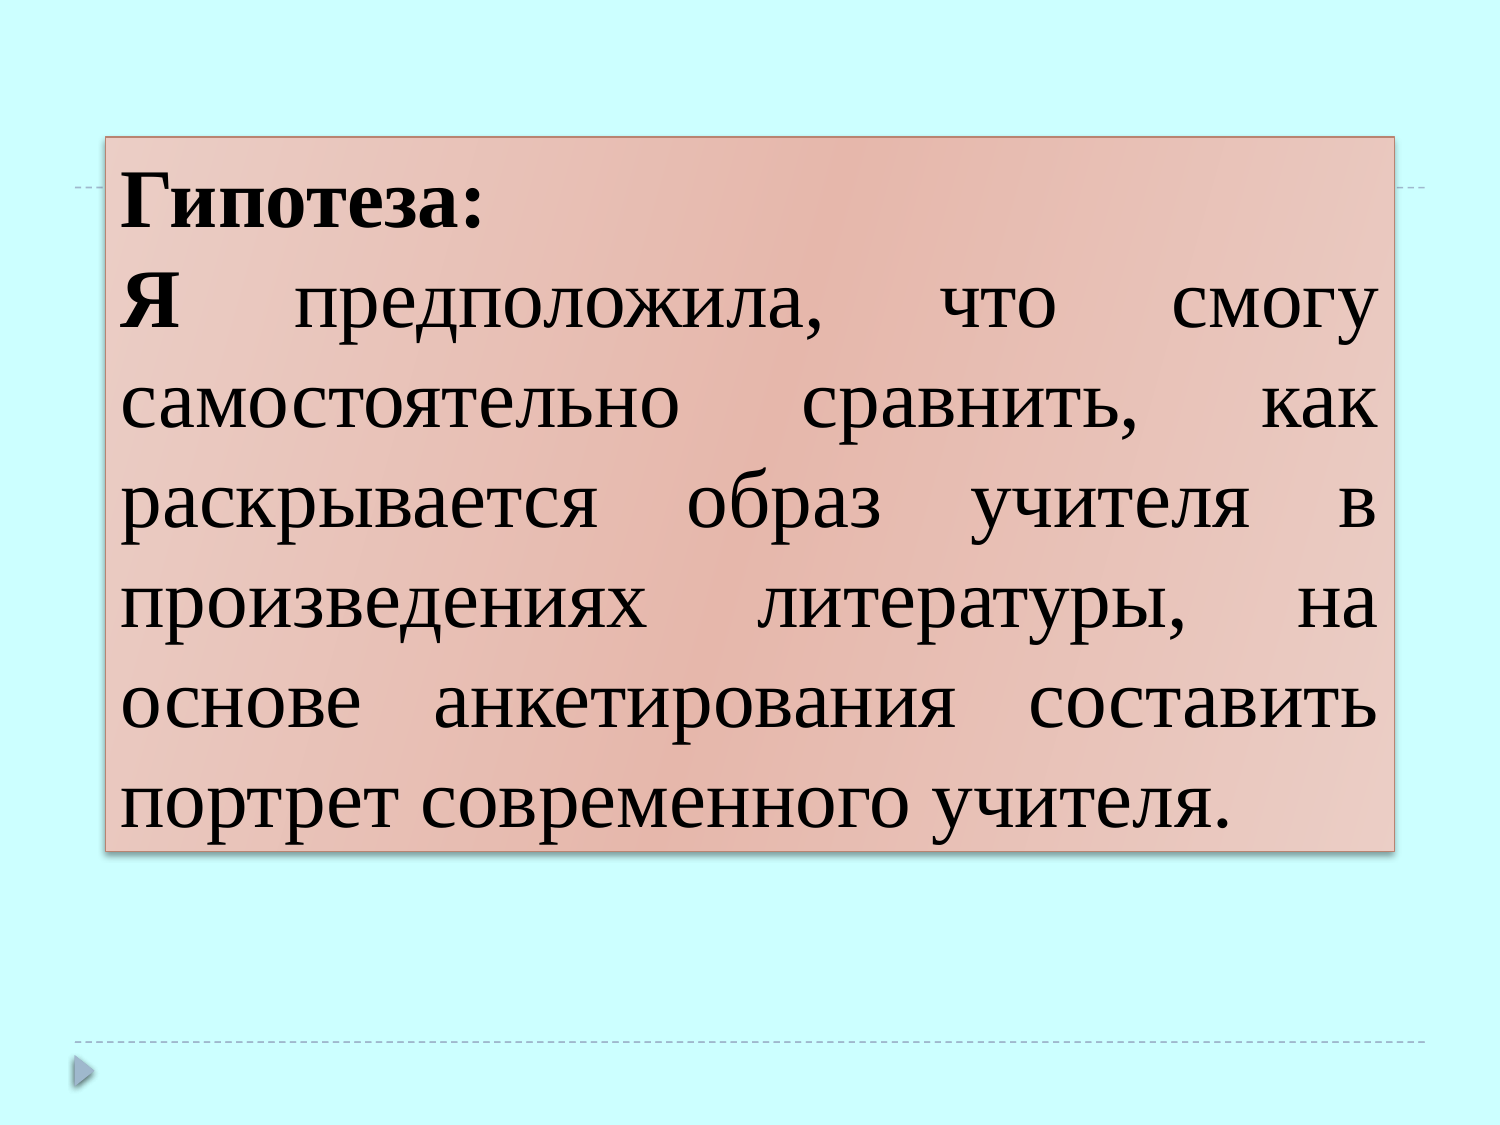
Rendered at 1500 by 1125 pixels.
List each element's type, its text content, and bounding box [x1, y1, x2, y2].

text_box Гипотеза: Я предположила, что смогу самостоятельно сравнить, как раскрывается образ учителя в произведениях литературы, на основе анкетирования составить портрет современного учителя. [105, 136, 1395, 852]
